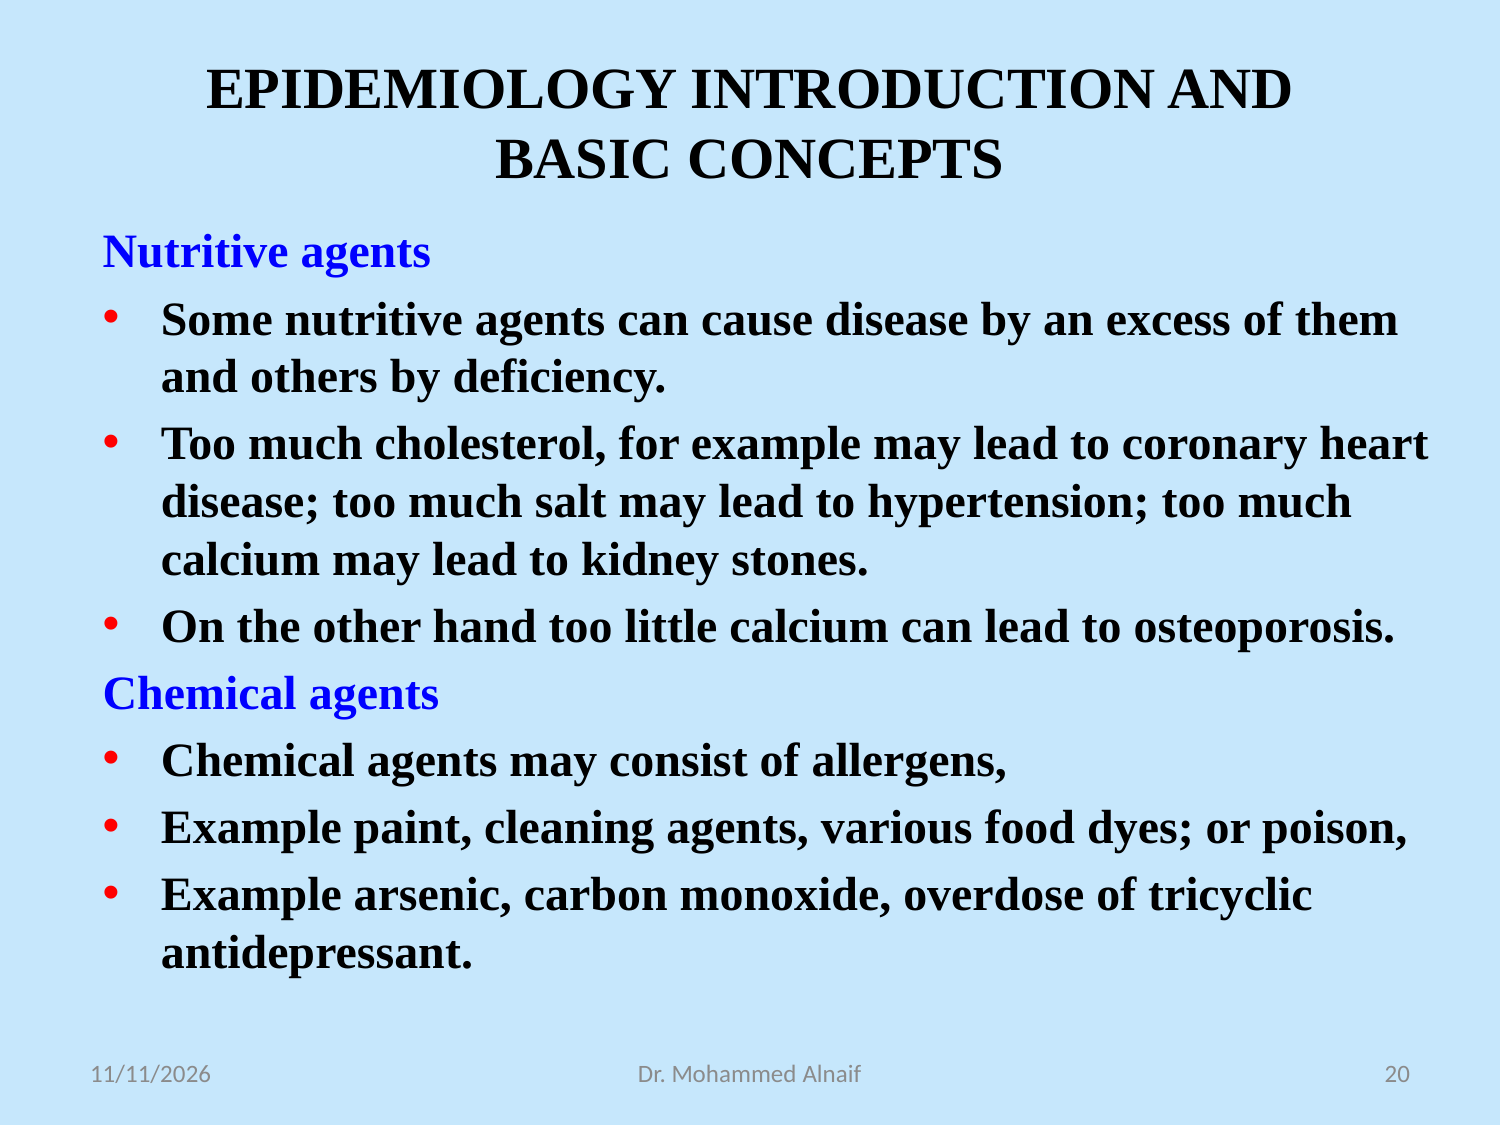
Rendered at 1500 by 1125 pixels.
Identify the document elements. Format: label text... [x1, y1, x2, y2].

title EPIDEMIOLOGY INTRODUCTION AND BASIC CONCEPTS [112, 66, 1388, 175]
footer Dr. Mohammed Alnaif [512, 1042, 988, 1103]
subtitle Nutritive agents Some nutritive agents can cause disease by an excess of them and others by deficiency. Too much cholesterol, for example may lead to coronary heart disease; too much salt may lead to hypertension; too much calcium may lead to kidney stones. On the other hand too little calcium can lead to osteoporosis. Chemical agents Chemical agents may consist of allergens, Example paint, cleaning agents, various food dyes; or poison, Example arsenic, carbon monoxide, overdose of tricyclic antidepressant. [87, 212, 1450, 1025]
slide_number 20 [1074, 1042, 1425, 1103]
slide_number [75, 1042, 425, 1103]
